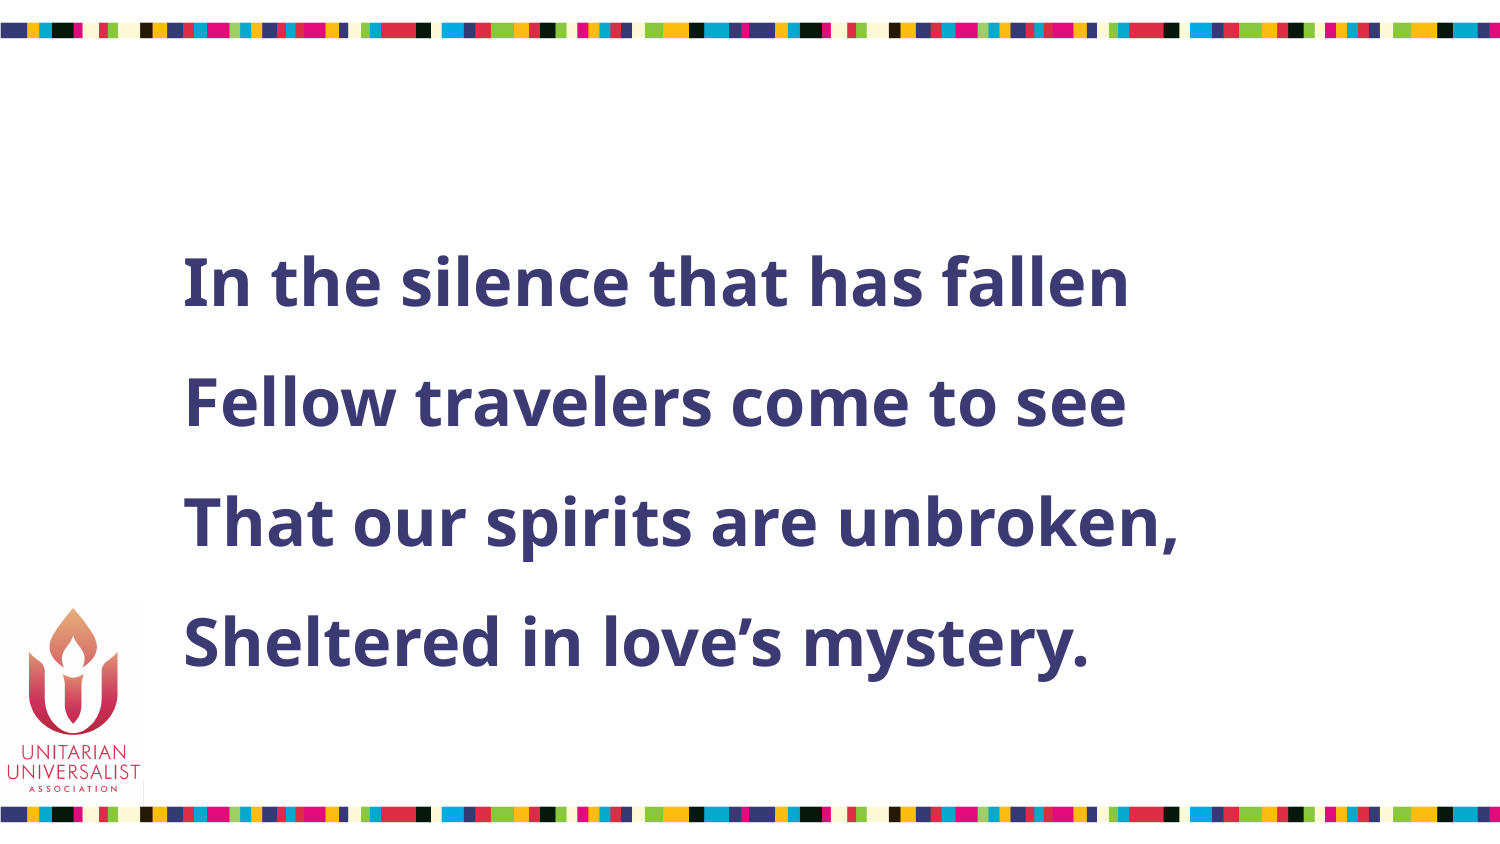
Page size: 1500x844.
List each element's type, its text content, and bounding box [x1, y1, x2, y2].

text_box In the silence that has fallen Fellow travelers come to see That our spirits are unbroken, Sheltered in love’s mystery. [168, 184, 1421, 695]
picture [0, 600, 1500, 824]
picture [0, 22, 1500, 40]
